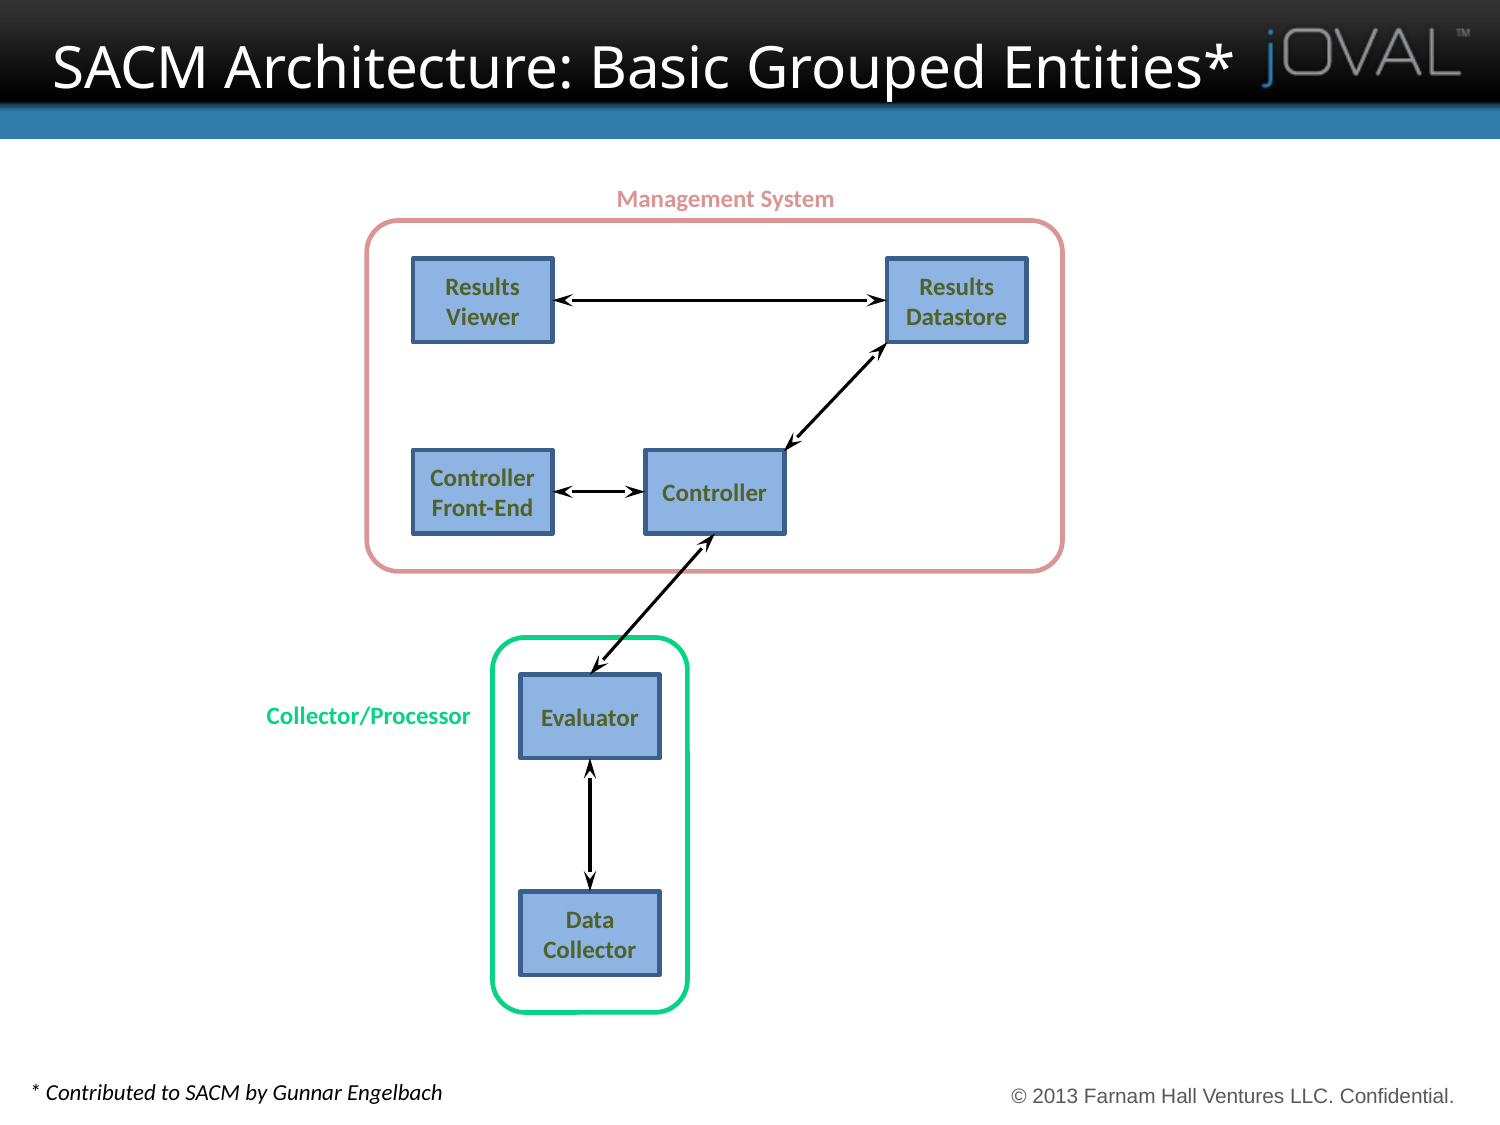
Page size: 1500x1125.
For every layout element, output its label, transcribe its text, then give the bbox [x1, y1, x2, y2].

text_box * Contributed to SACM by Gunnar Engelbach [14, 1069, 464, 1112]
text_box Controller [644, 449, 785, 534]
text_box Results Viewer [412, 258, 553, 343]
picture [0, 0, 1500, 139]
text_box Collector/Processor [251, 692, 487, 737]
text_box Management System [601, 174, 850, 220]
text_box Evaluator [519, 674, 661, 759]
text_box Data Collector [519, 890, 661, 976]
text_box Results Datastore [886, 258, 1027, 343]
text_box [783, 341, 888, 452]
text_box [589, 533, 716, 675]
text_box Controller Front-End [412, 449, 553, 534]
footer © 2013 Farnam Hall Ventures LLC. Confidential. [75, 1074, 1475, 1113]
text_box [365, 219, 1064, 573]
text_box [491, 636, 689, 1014]
